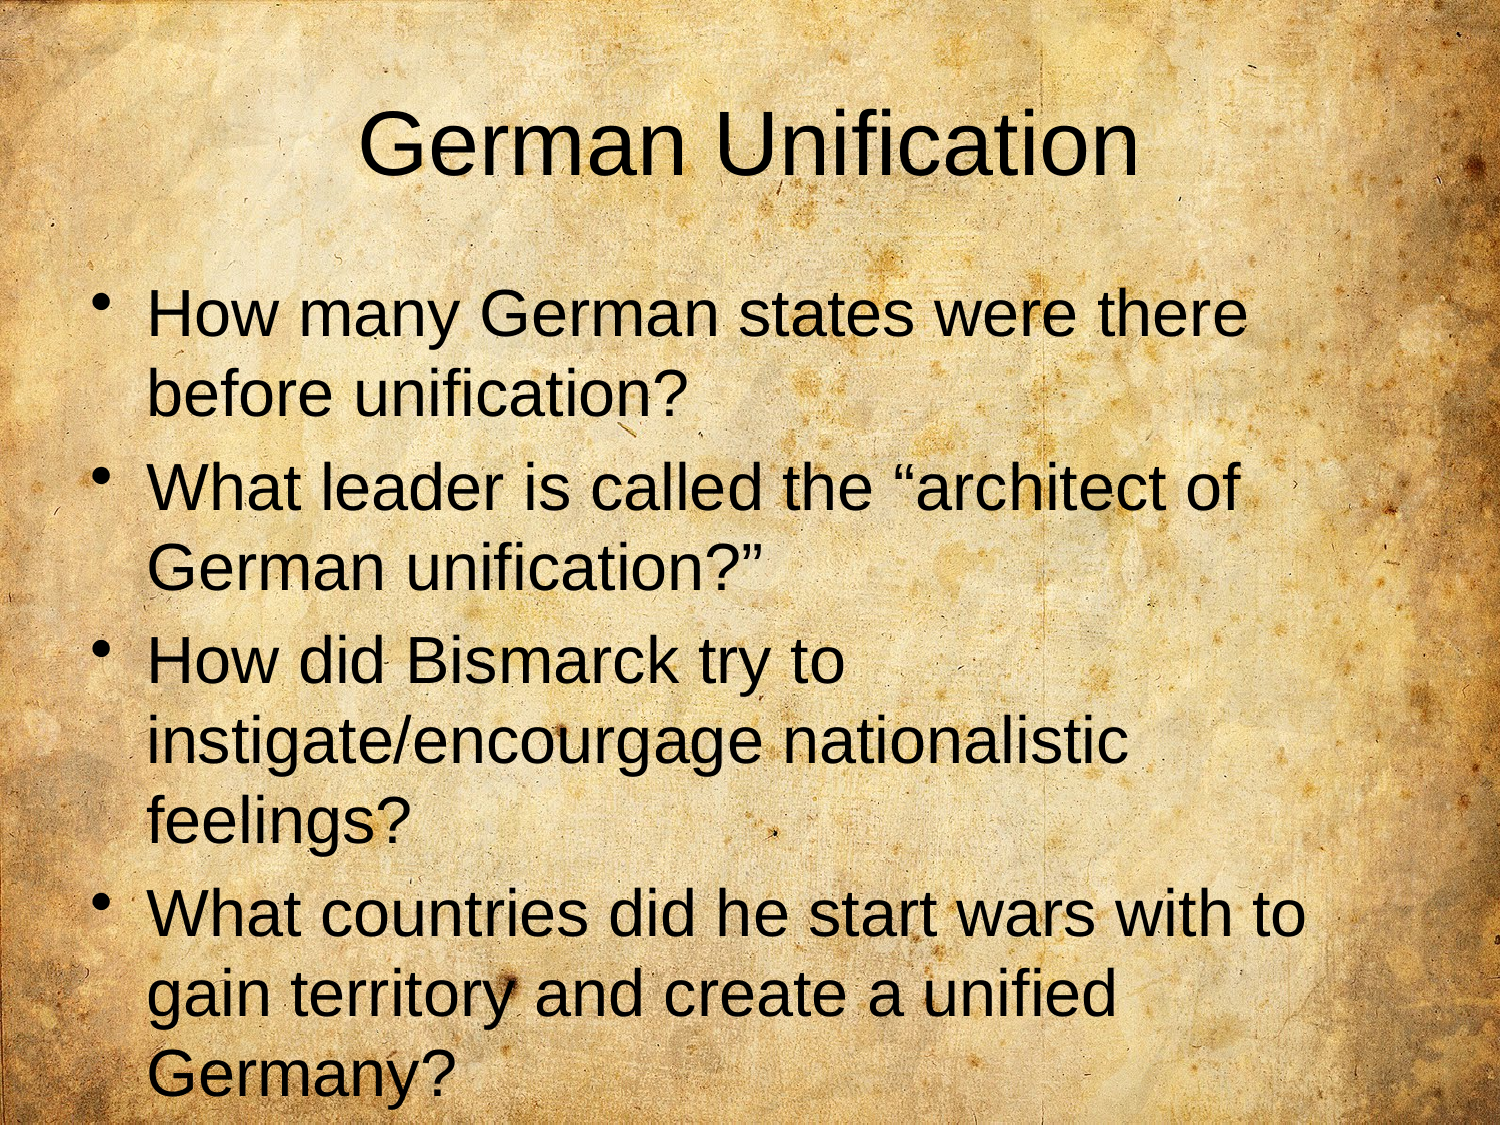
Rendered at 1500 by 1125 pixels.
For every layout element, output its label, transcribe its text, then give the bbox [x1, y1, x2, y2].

picture [0, 0, 1500, 1125]
title German Unification [75, 45, 1425, 233]
list How many German states were there before unification? What leader is called the “architect of German unification?” How did Bismarck try to instigate/encourgage nationalistic feelings? What countries did he start wars with to gain territory and create a unified Germany? [75, 262, 1425, 1125]
